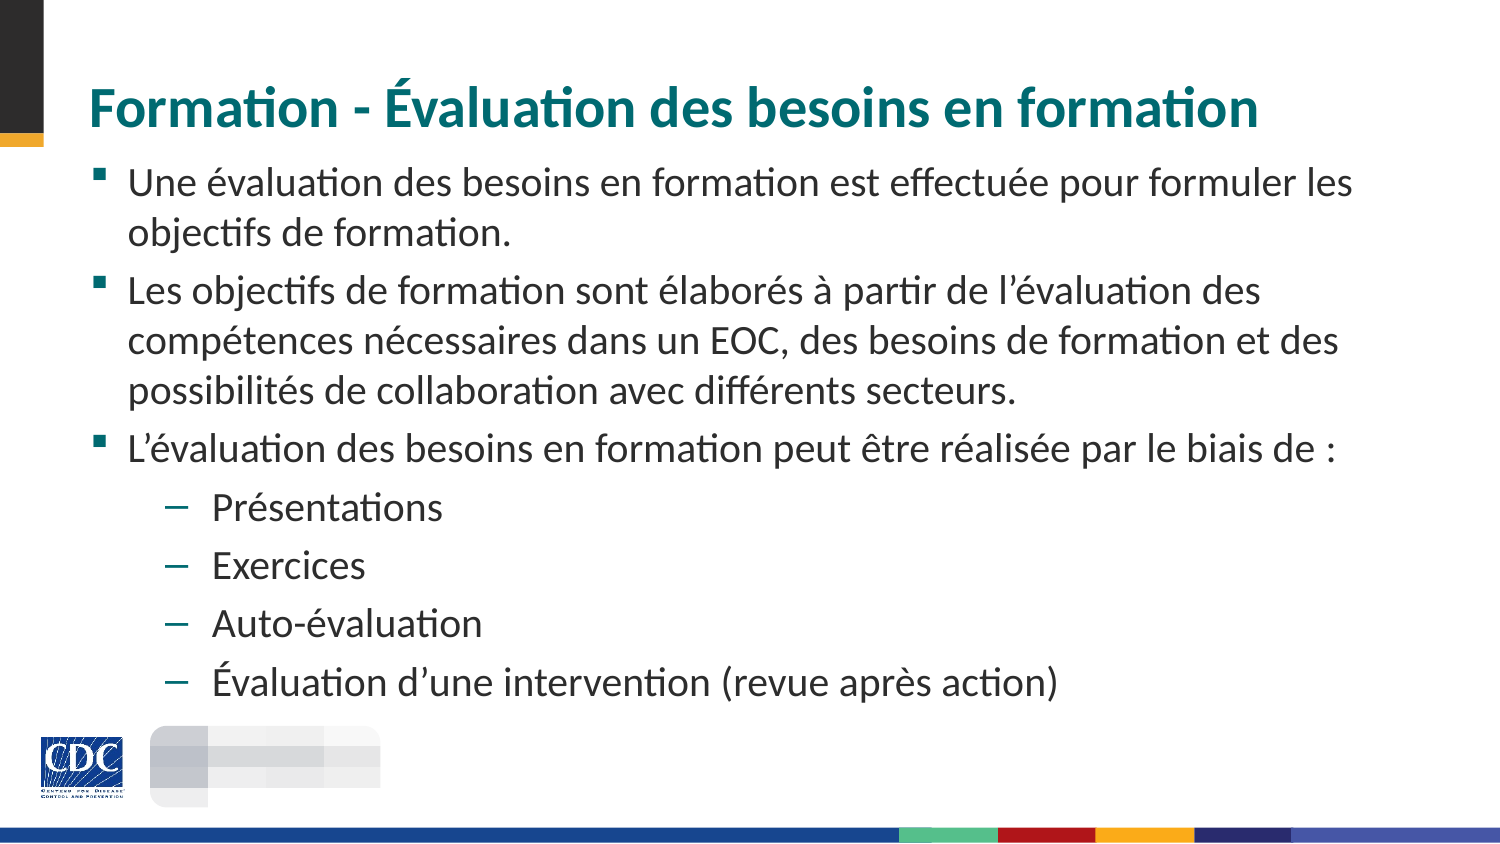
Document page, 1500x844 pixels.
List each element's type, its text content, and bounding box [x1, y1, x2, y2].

title Formation - Évaluation des besoins en formation [75, 33, 1425, 147]
list Une évaluation des besoins en formation est effectuée pour formuler les objectifs de formation. Les objectifs de formation sont élaborés à partir de l’évaluation des compétences nécessaires dans un EOC, des besoins de formation et des possibilités de collaboration avec différents secteurs. L’évaluation des besoins en formation peut être réalisée par le biais de : Présentations Exercices Auto-évaluation Évaluation d’une intervention (revue après action) [75, 146, 1414, 738]
picture [41, 737, 125, 798]
